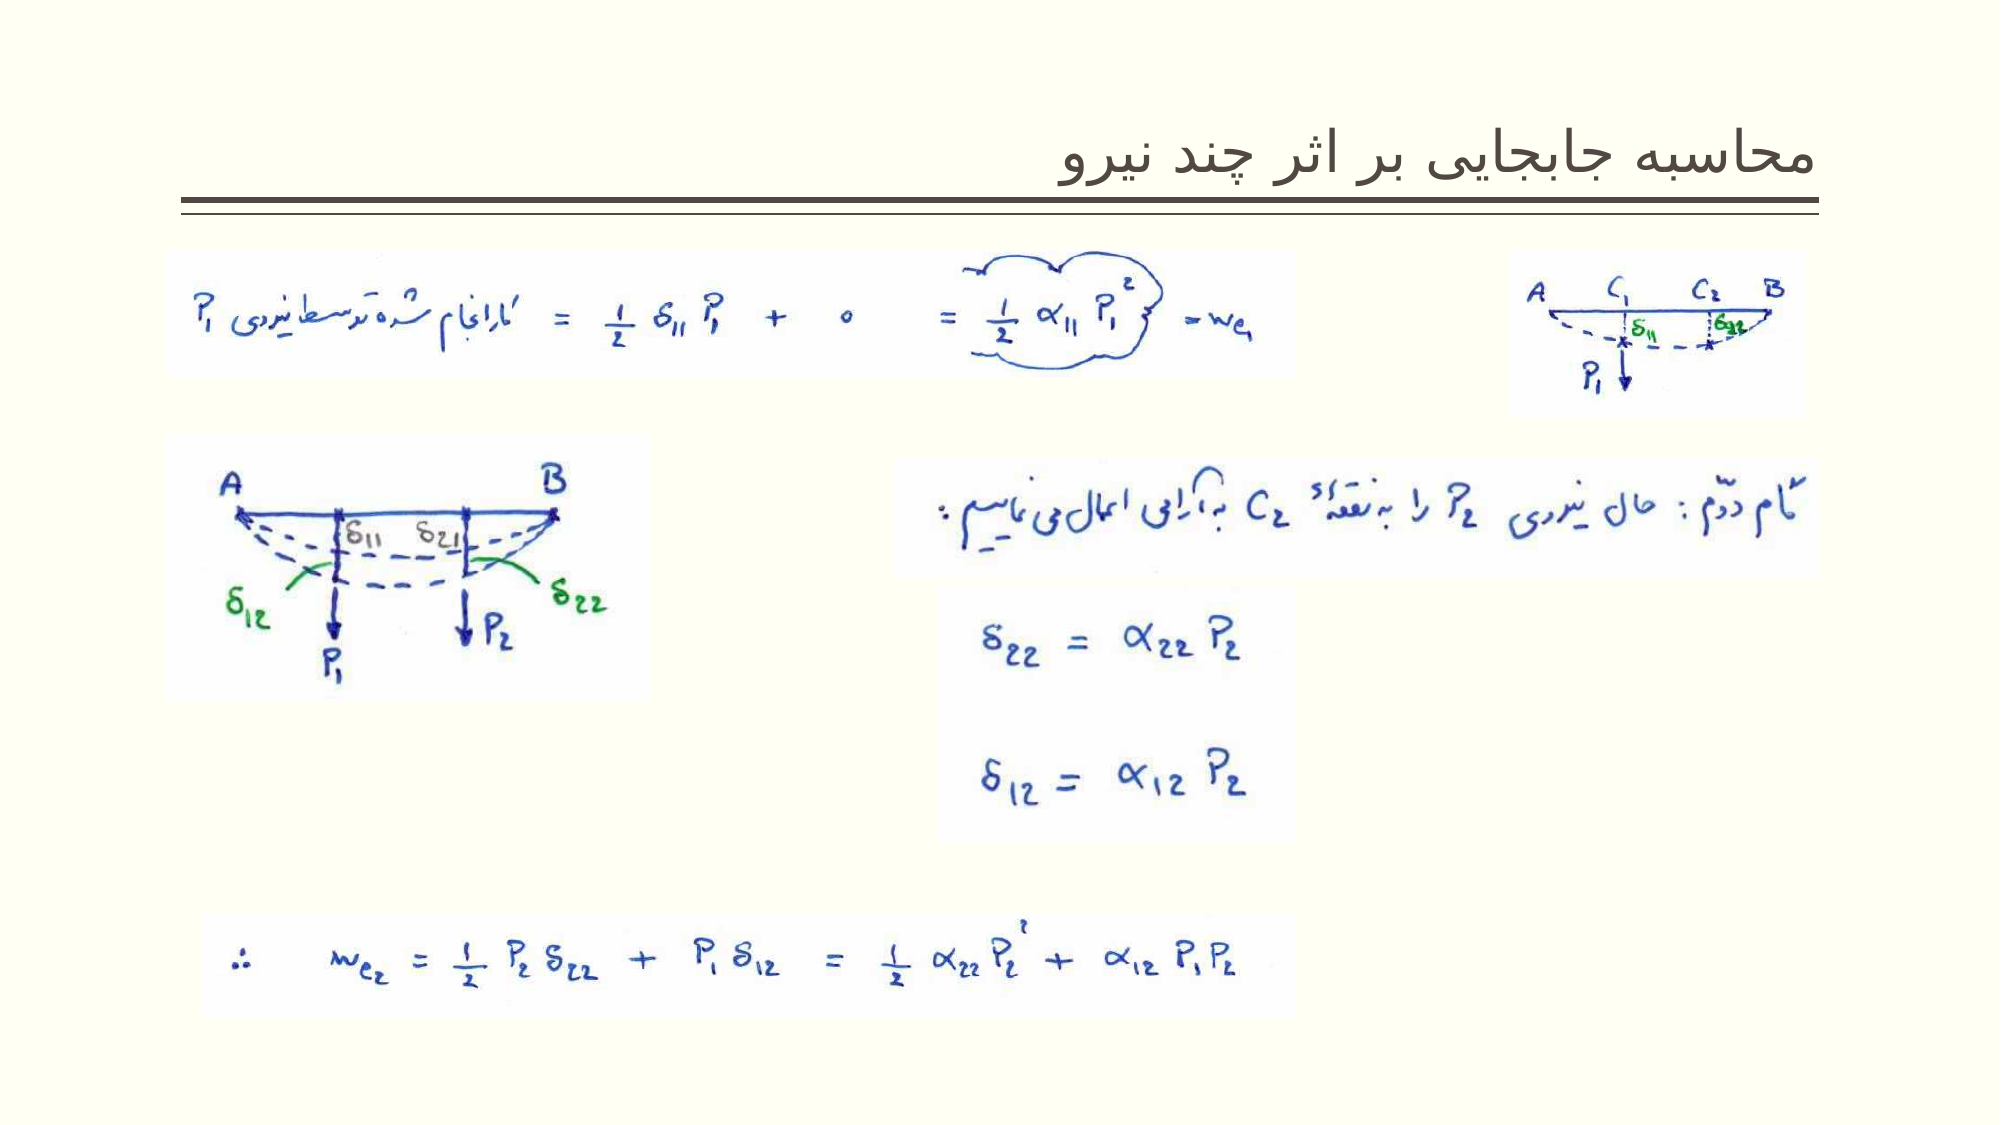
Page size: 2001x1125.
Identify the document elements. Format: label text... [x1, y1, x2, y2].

picture [1509, 249, 1806, 417]
picture [201, 913, 1295, 1018]
title محاسبه جابجایی بر اثر چند نیرو [181, 12, 1819, 193]
picture [937, 586, 1295, 843]
picture [165, 249, 1295, 377]
picture [165, 433, 650, 701]
picture [893, 457, 1819, 577]
